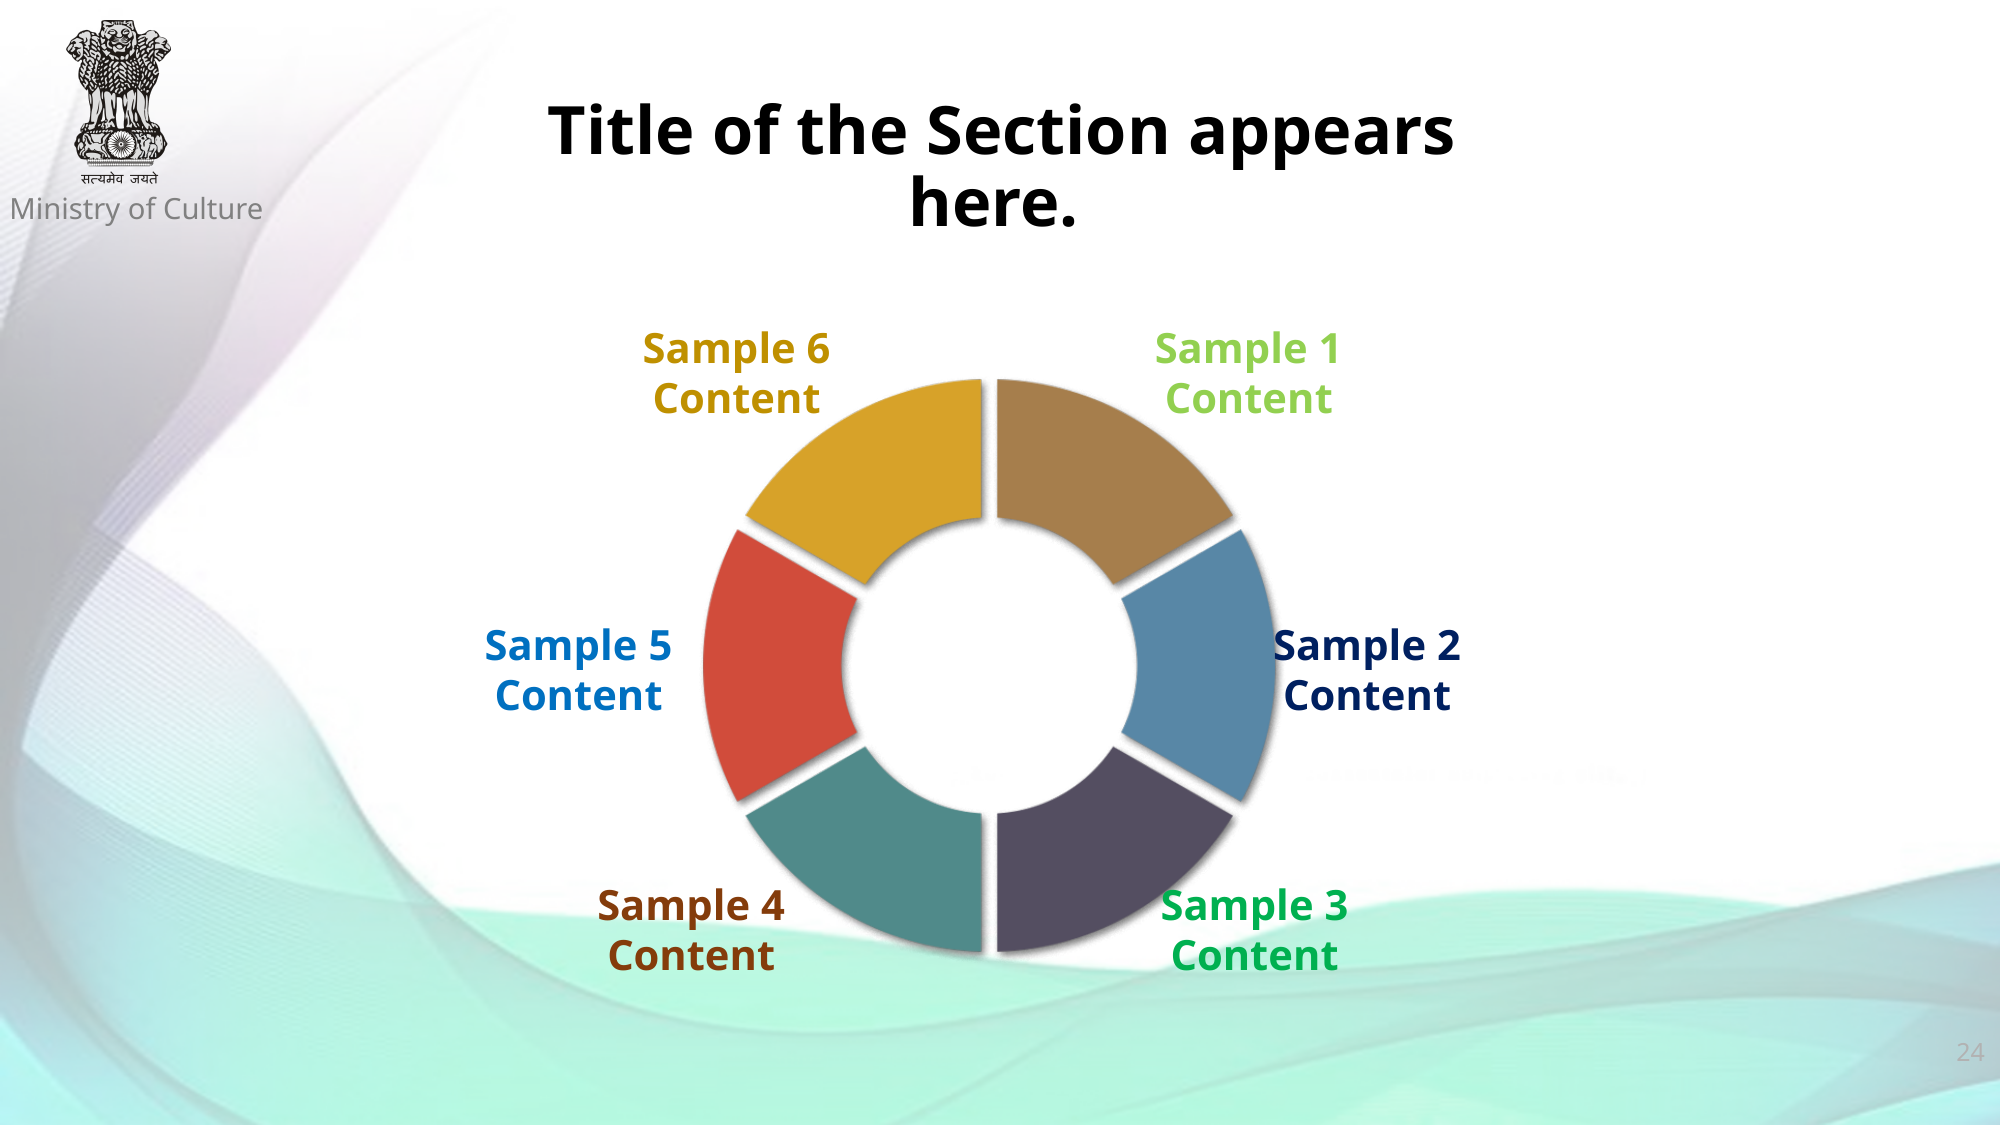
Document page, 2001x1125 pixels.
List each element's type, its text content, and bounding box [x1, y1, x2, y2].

text_box Sample 3 Content [982, 871, 1528, 987]
picture [638, 336, 1327, 963]
text_box Sample 4 Content [418, 871, 964, 987]
text_box Sample 1 Content [1010, 314, 1522, 430]
slide_number 24 [1550, 1023, 2000, 1084]
text_box Sample 5 Content [306, 611, 638, 727]
text_box Title of the Section appears here. [491, 89, 1513, 249]
text_box Sample 6 Content [464, 314, 1010, 430]
picture [66, 20, 171, 184]
text_box Sample 2 Content [1327, 611, 1640, 727]
